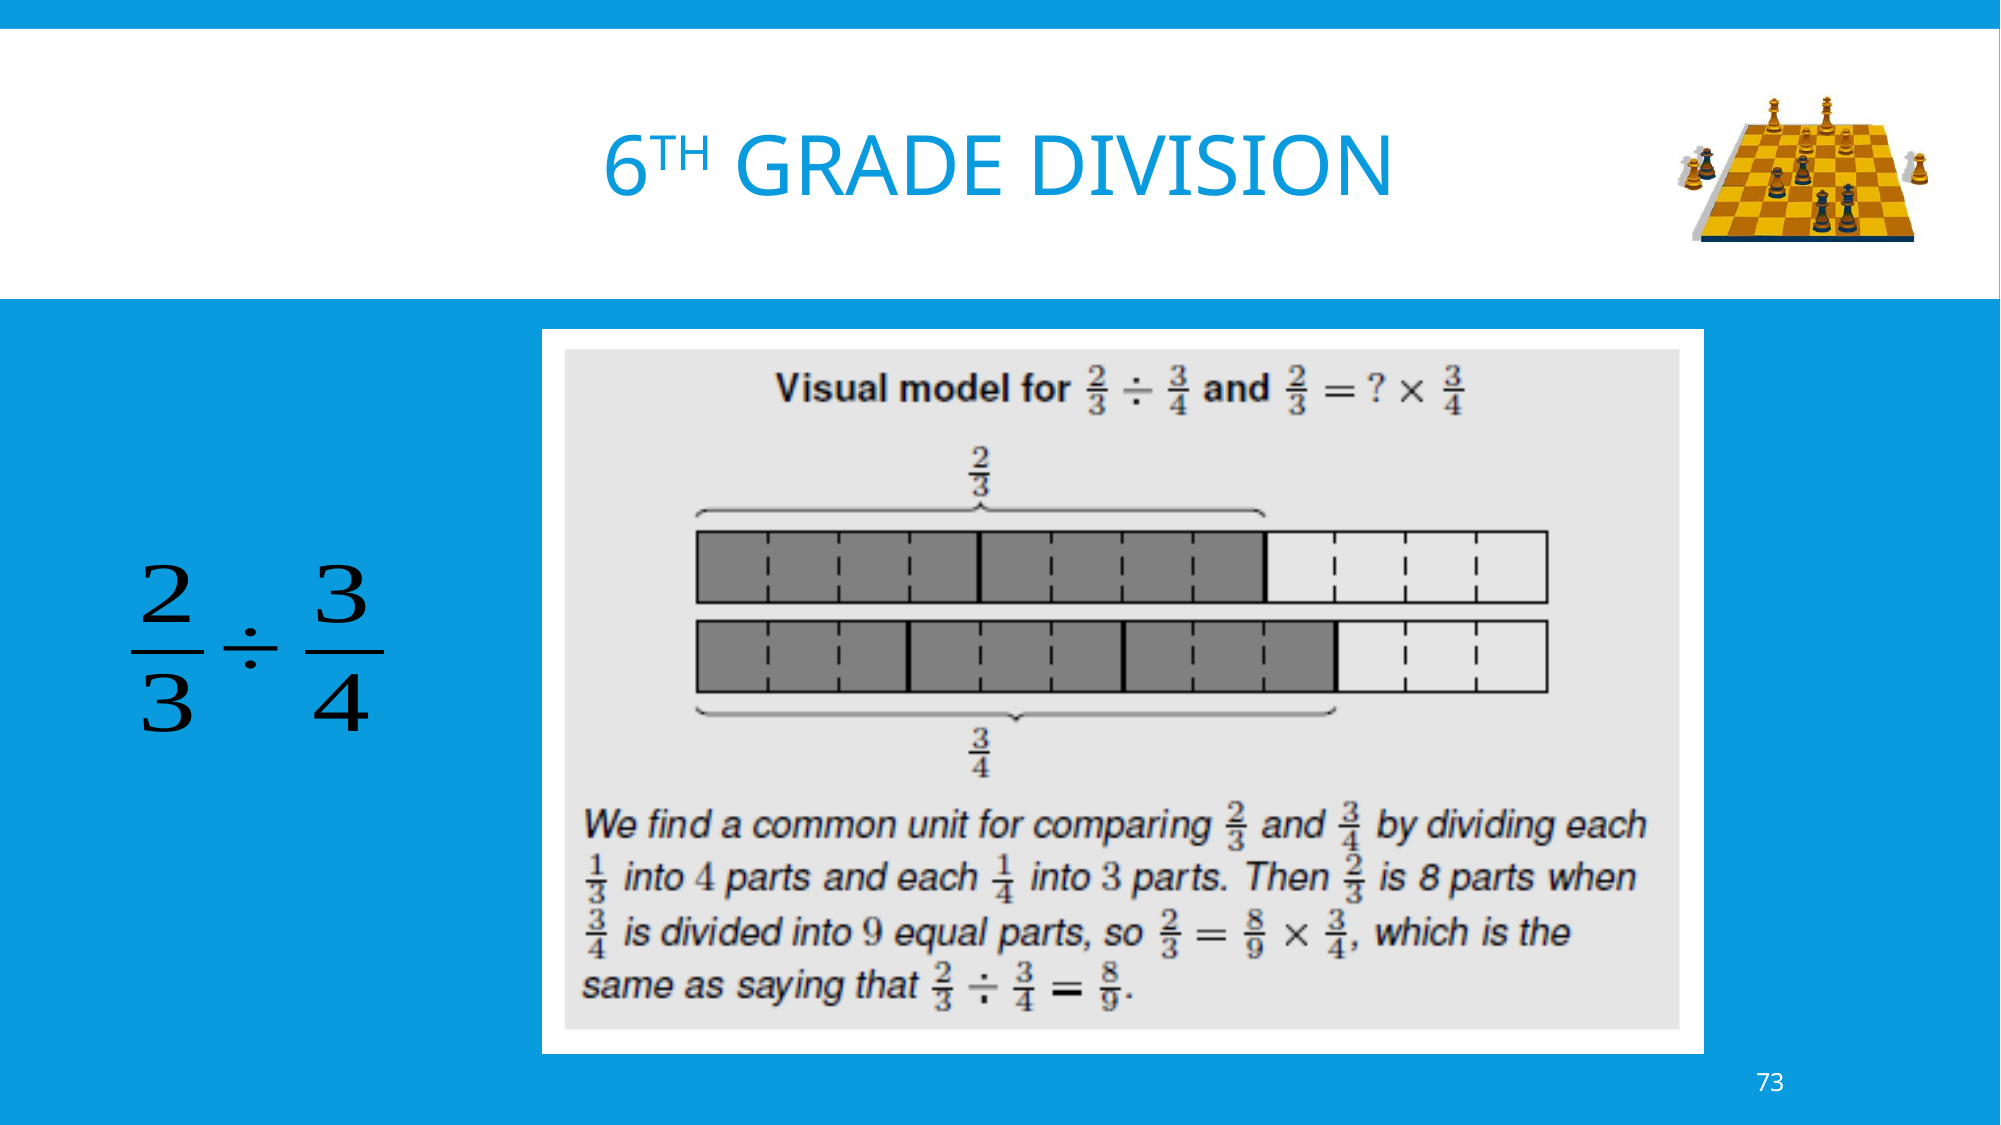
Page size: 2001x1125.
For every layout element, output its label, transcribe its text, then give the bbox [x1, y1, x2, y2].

title 6th Grade Division [197, 46, 1671, 295]
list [541, 329, 1704, 1054]
picture [1676, 43, 1928, 295]
slide_number 73 [1748, 1053, 1904, 1114]
